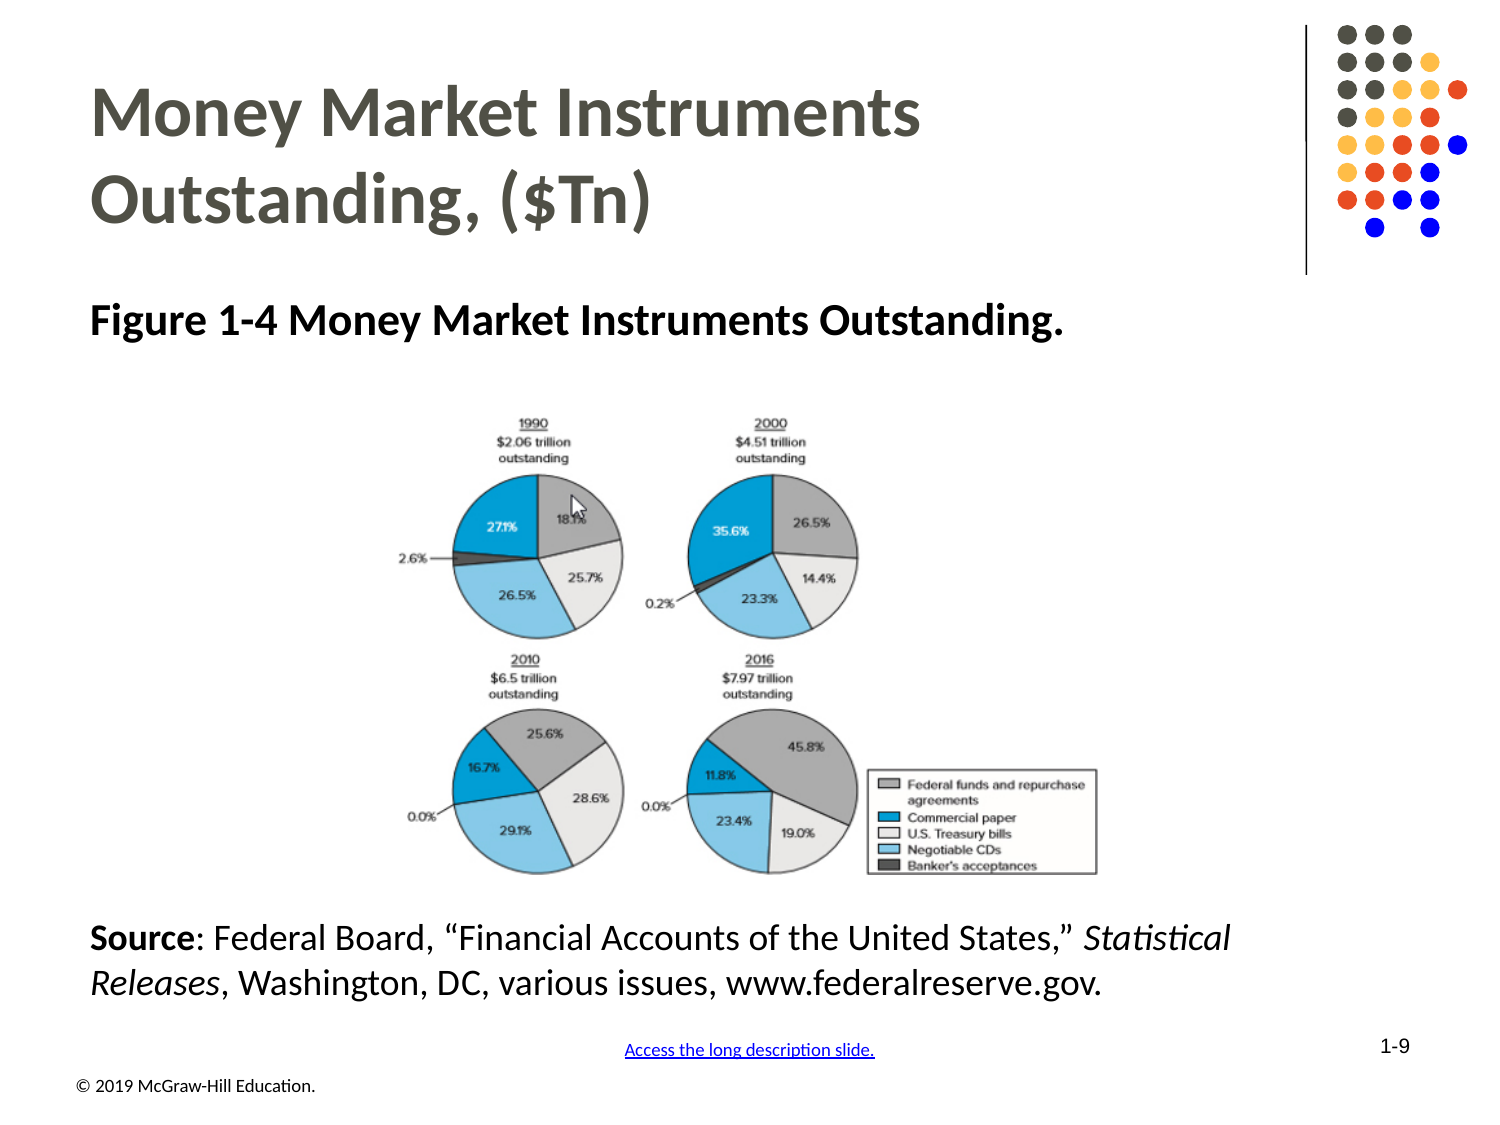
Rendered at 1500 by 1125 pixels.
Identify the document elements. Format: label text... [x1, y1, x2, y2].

list Source: Federal Board, “Financial Accounts of the United States,” Statistical Releases, Washington, D C, various issues, www.federalreserve.gov. [75, 905, 1280, 1014]
list Figure 1-4 Money Market Instruments Outstanding. [75, 282, 1103, 356]
slide_number 1-9 [1074, 1025, 1425, 1100]
list Access the long description slide. [571, 1029, 928, 1069]
title Money Market Instruments Outstanding, ($Tn) [75, 54, 1313, 248]
picture [396, 417, 1098, 876]
